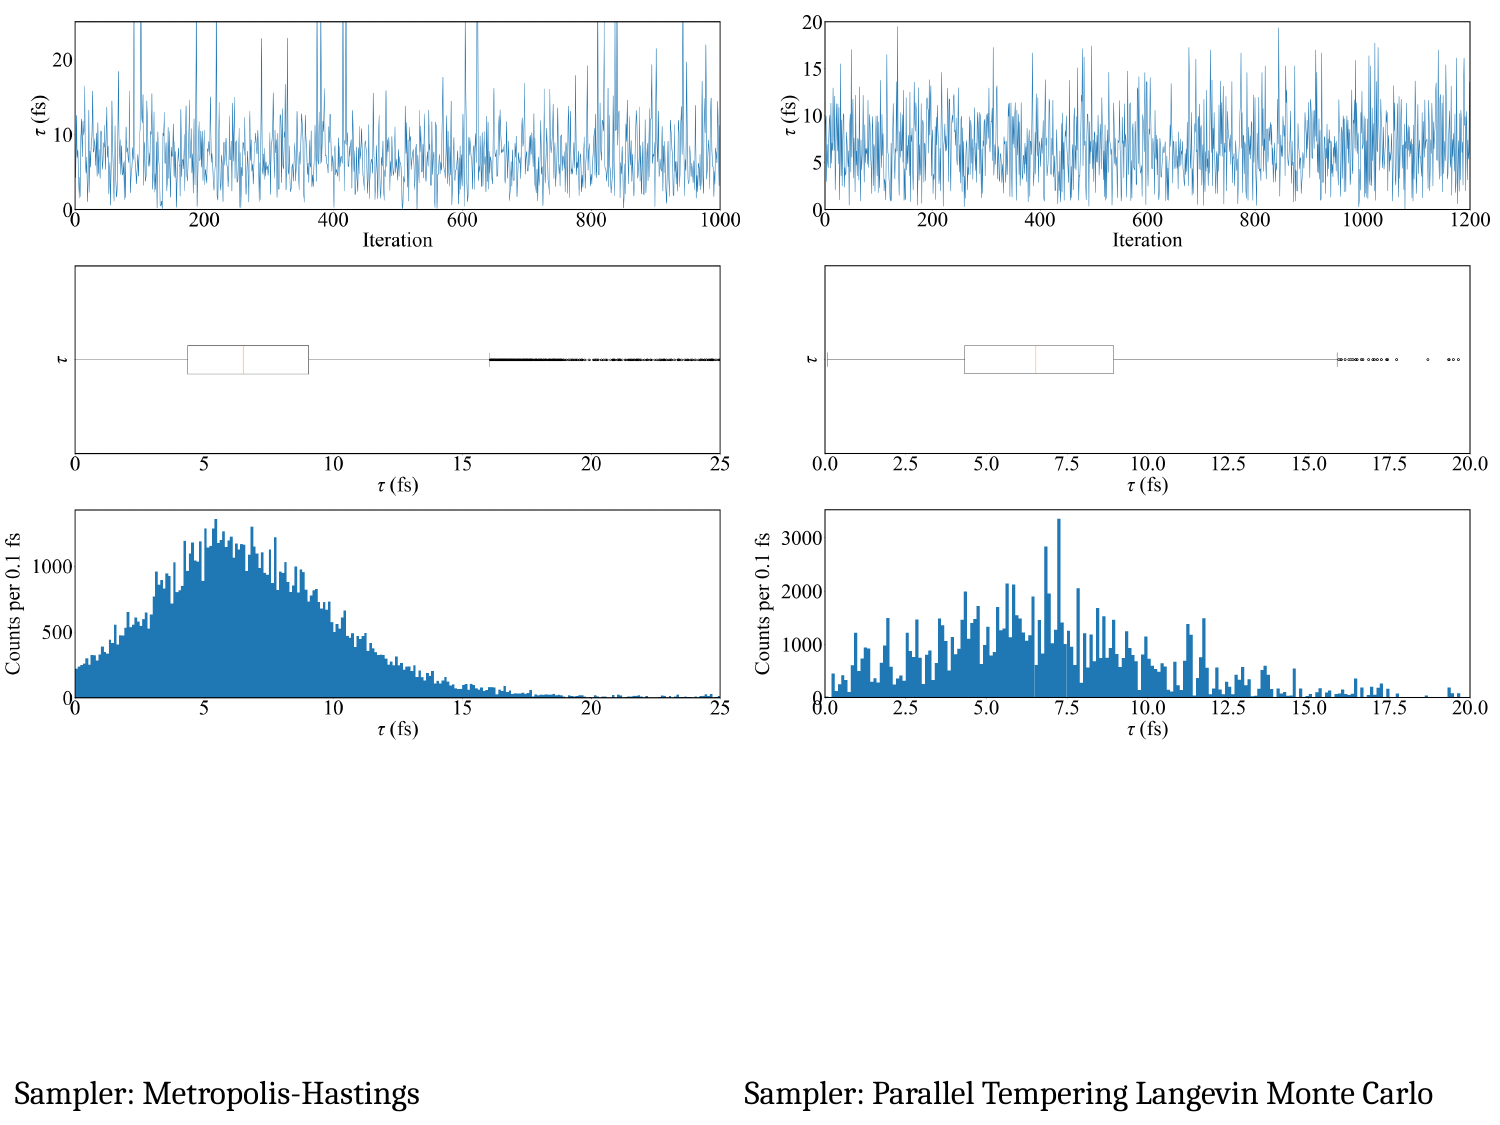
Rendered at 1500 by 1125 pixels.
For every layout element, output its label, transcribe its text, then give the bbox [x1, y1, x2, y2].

text_box Sampler: Parallel Tempering Langevin Monte Carlo [729, 1063, 1500, 1119]
text_box Sampler: Metropolis-Hastings [0, 1063, 479, 1119]
picture [0, 0, 1500, 750]
